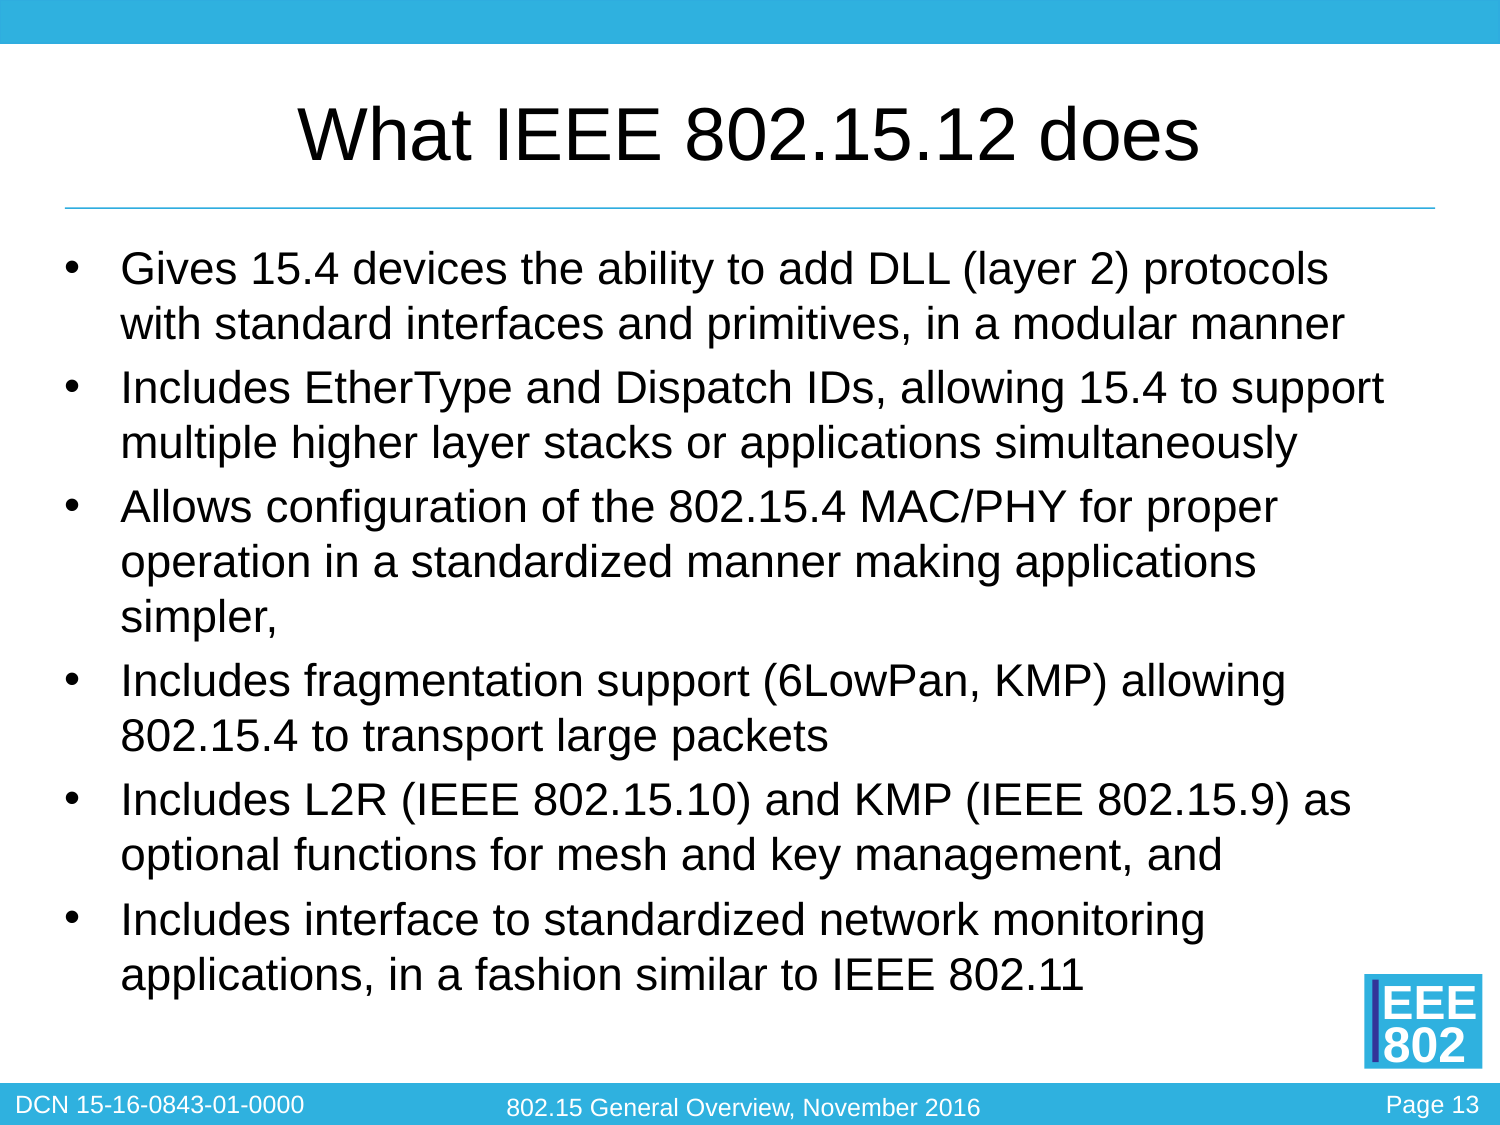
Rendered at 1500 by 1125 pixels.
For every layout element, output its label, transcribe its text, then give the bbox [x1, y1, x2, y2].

title What IEEE 802.15.12 does [112, 42, 1388, 218]
list Gives 15.4 devices the ability to add DLL (layer 2) protocols with standard interfaces and primitives, in a modular manner Includes EtherType and Dispatch IDs, allowing 15.4 to support multiple higher layer stacks or applications simultaneously Allows configuration of the 802.15.4 MAC/PHY for proper operation in a standardized manner making applications simpler, Includes fragmentation support (6LowPan, KMP) allowing 802.15.4 to transport large packets Includes L2R (IEEE 802.15.10) and KMP (IEEE 802.15.9) as optional functions for mesh and key management, and Includes interface to standardized network monitoring applications, in a fashion similar to IEEE 802.11 [48, 231, 1412, 1094]
